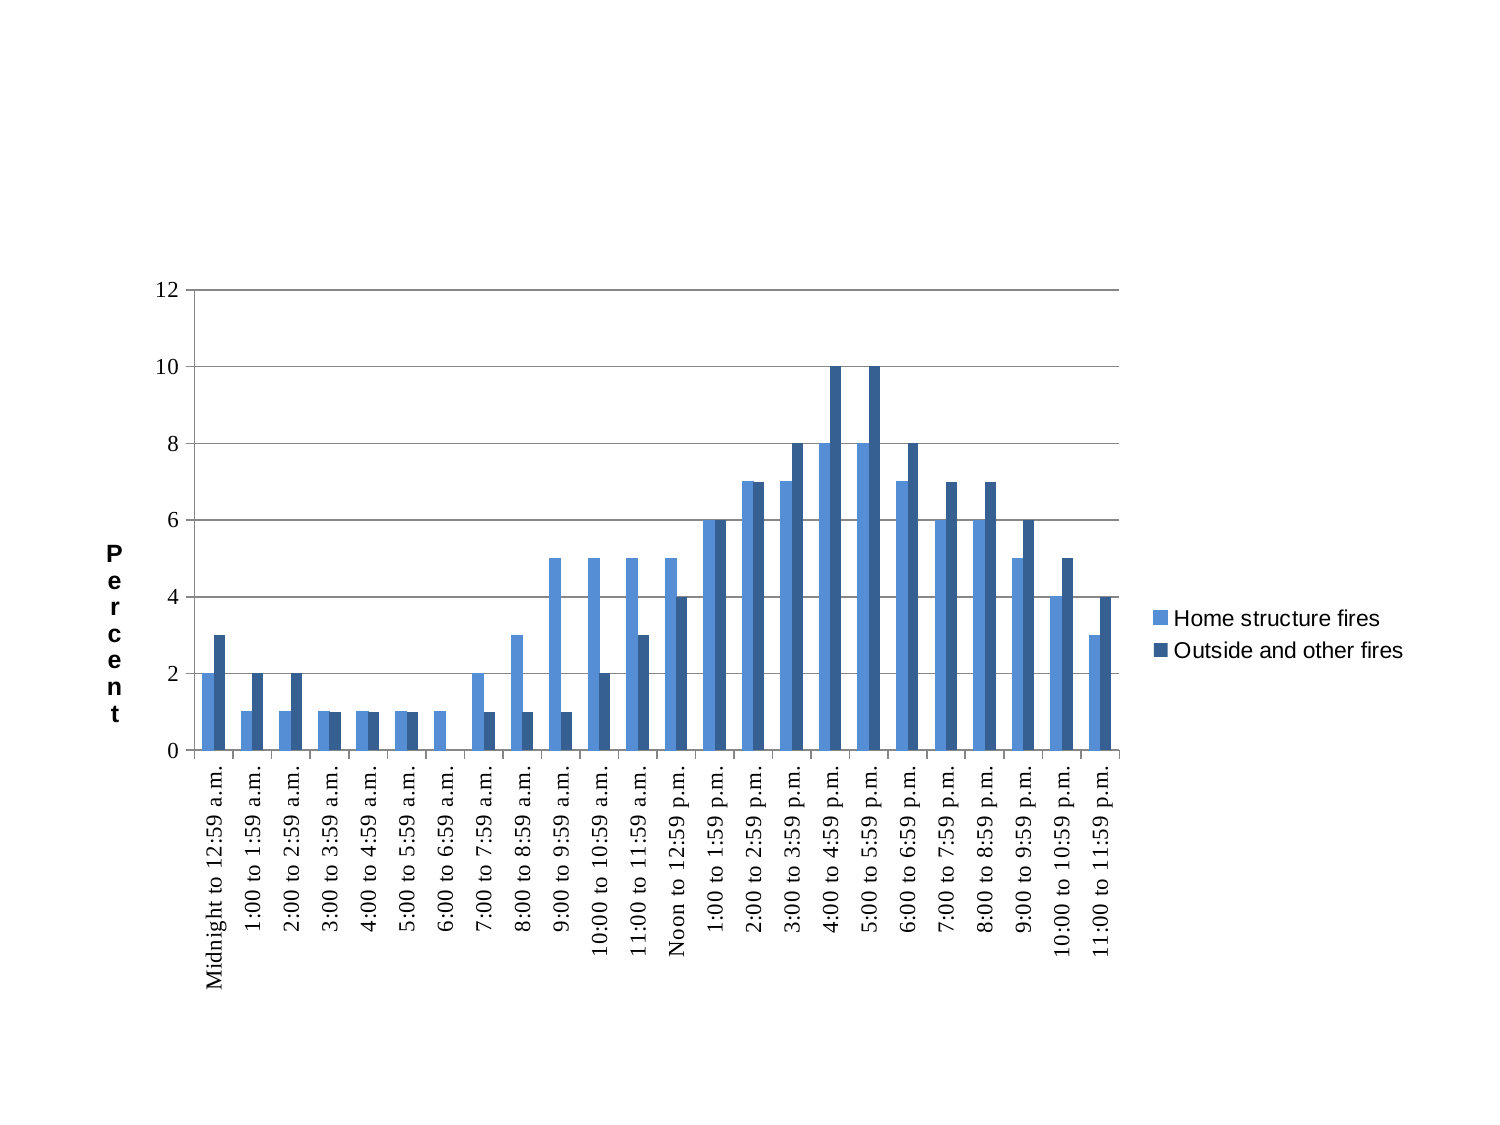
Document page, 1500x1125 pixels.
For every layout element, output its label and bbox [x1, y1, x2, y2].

chart [74, 262, 1426, 1006]
